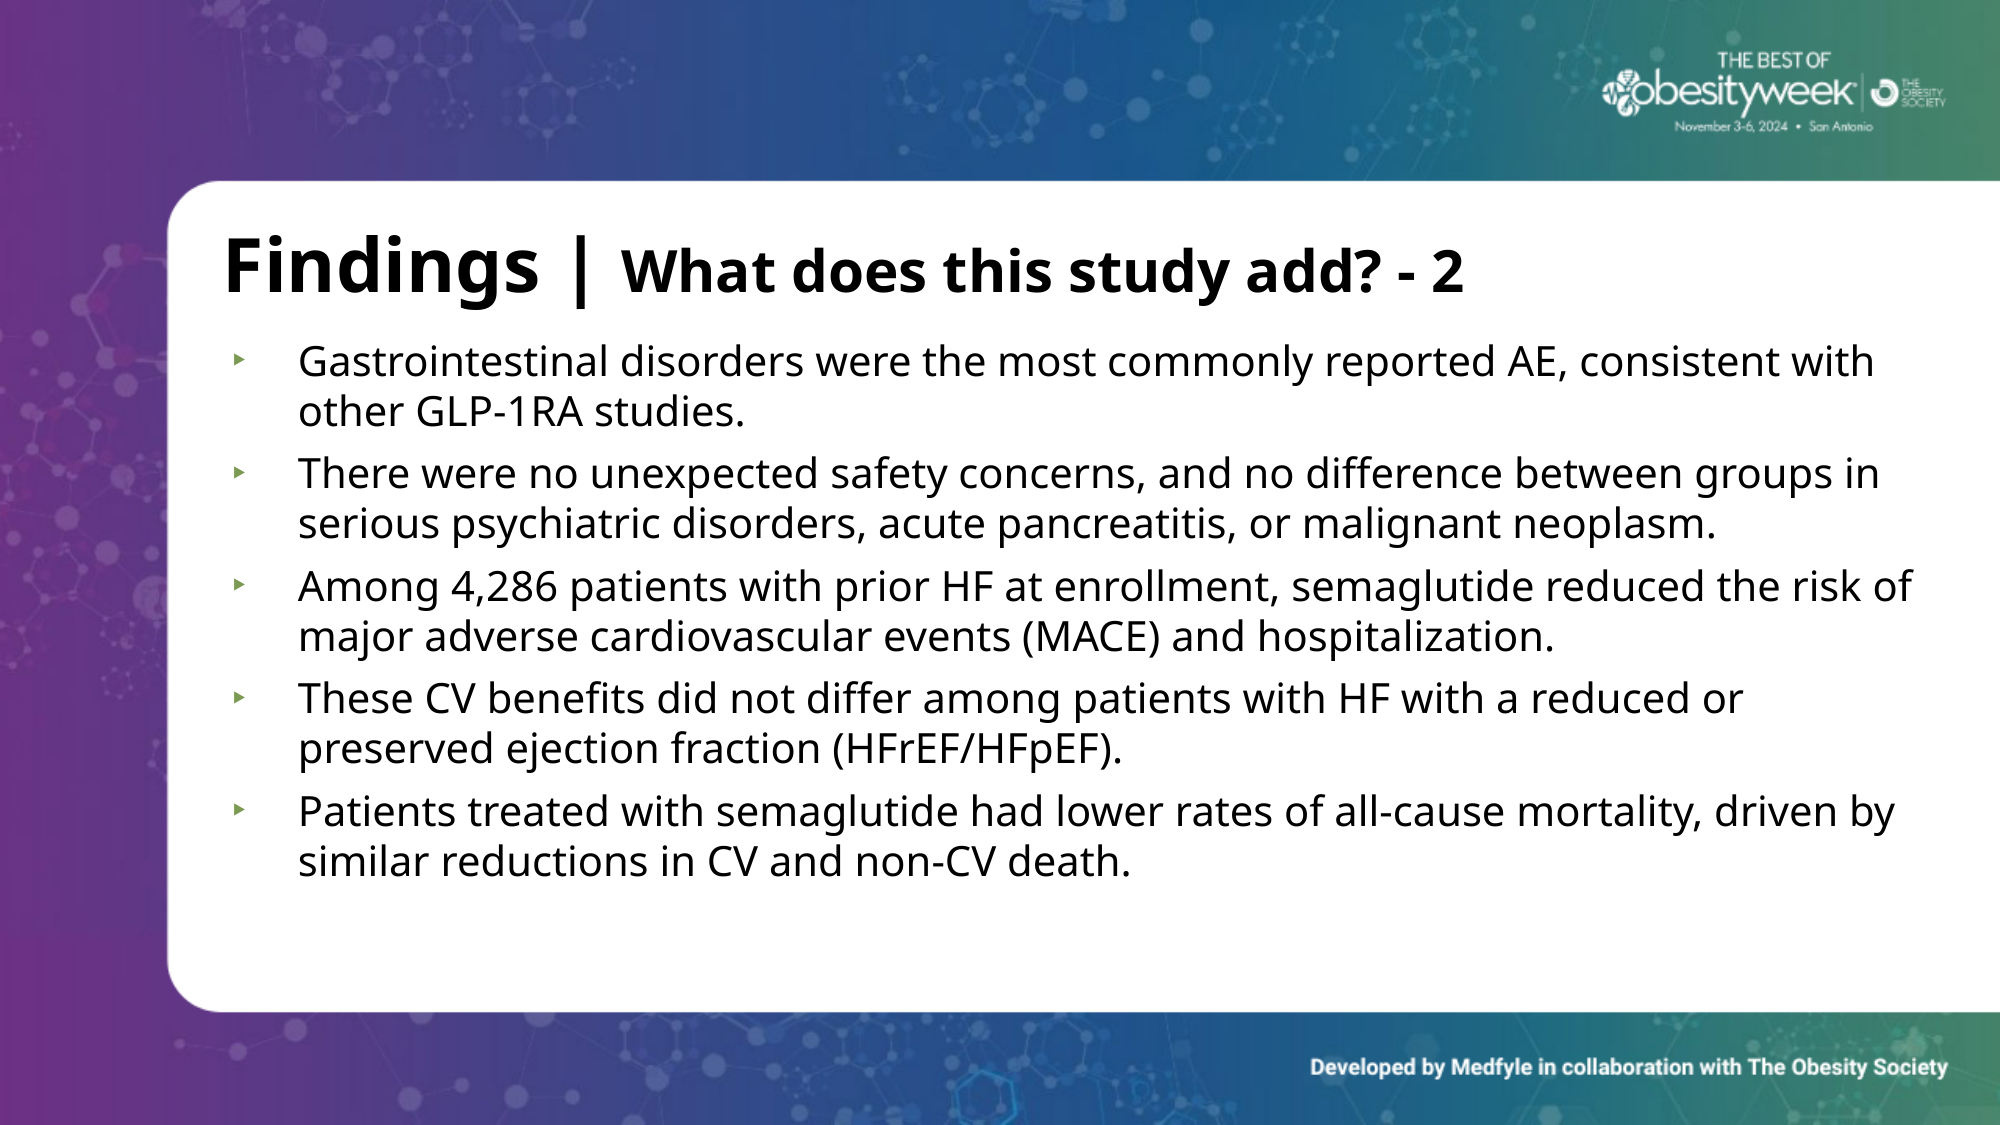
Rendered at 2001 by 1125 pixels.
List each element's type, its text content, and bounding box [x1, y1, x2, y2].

list Gastrointestinal disorders were the most commonly reported AE, consistent with other GLP-1RA studies. There were no unexpected safety concerns, and no difference between groups in serious psychiatric disorders, acute pancreatitis, or malignant neoplasm. Among 4,286 patients with prior HF at enrollment, semaglutide reduced the risk of major adverse cardiovascular events (MACE) and hospitalization. These CV benefits did not differ among patients with HF with a reduced or preserved ejection fraction (HFrEF/HFpEF). Patients treated with semaglutide had lower rates of all-cause mortality, driven by similar reductions in CV and non-CV death. [207, 326, 1961, 987]
picture [0, 0, 2000, 1125]
title Findings | What does this study add? - 2 [207, 211, 1918, 326]
